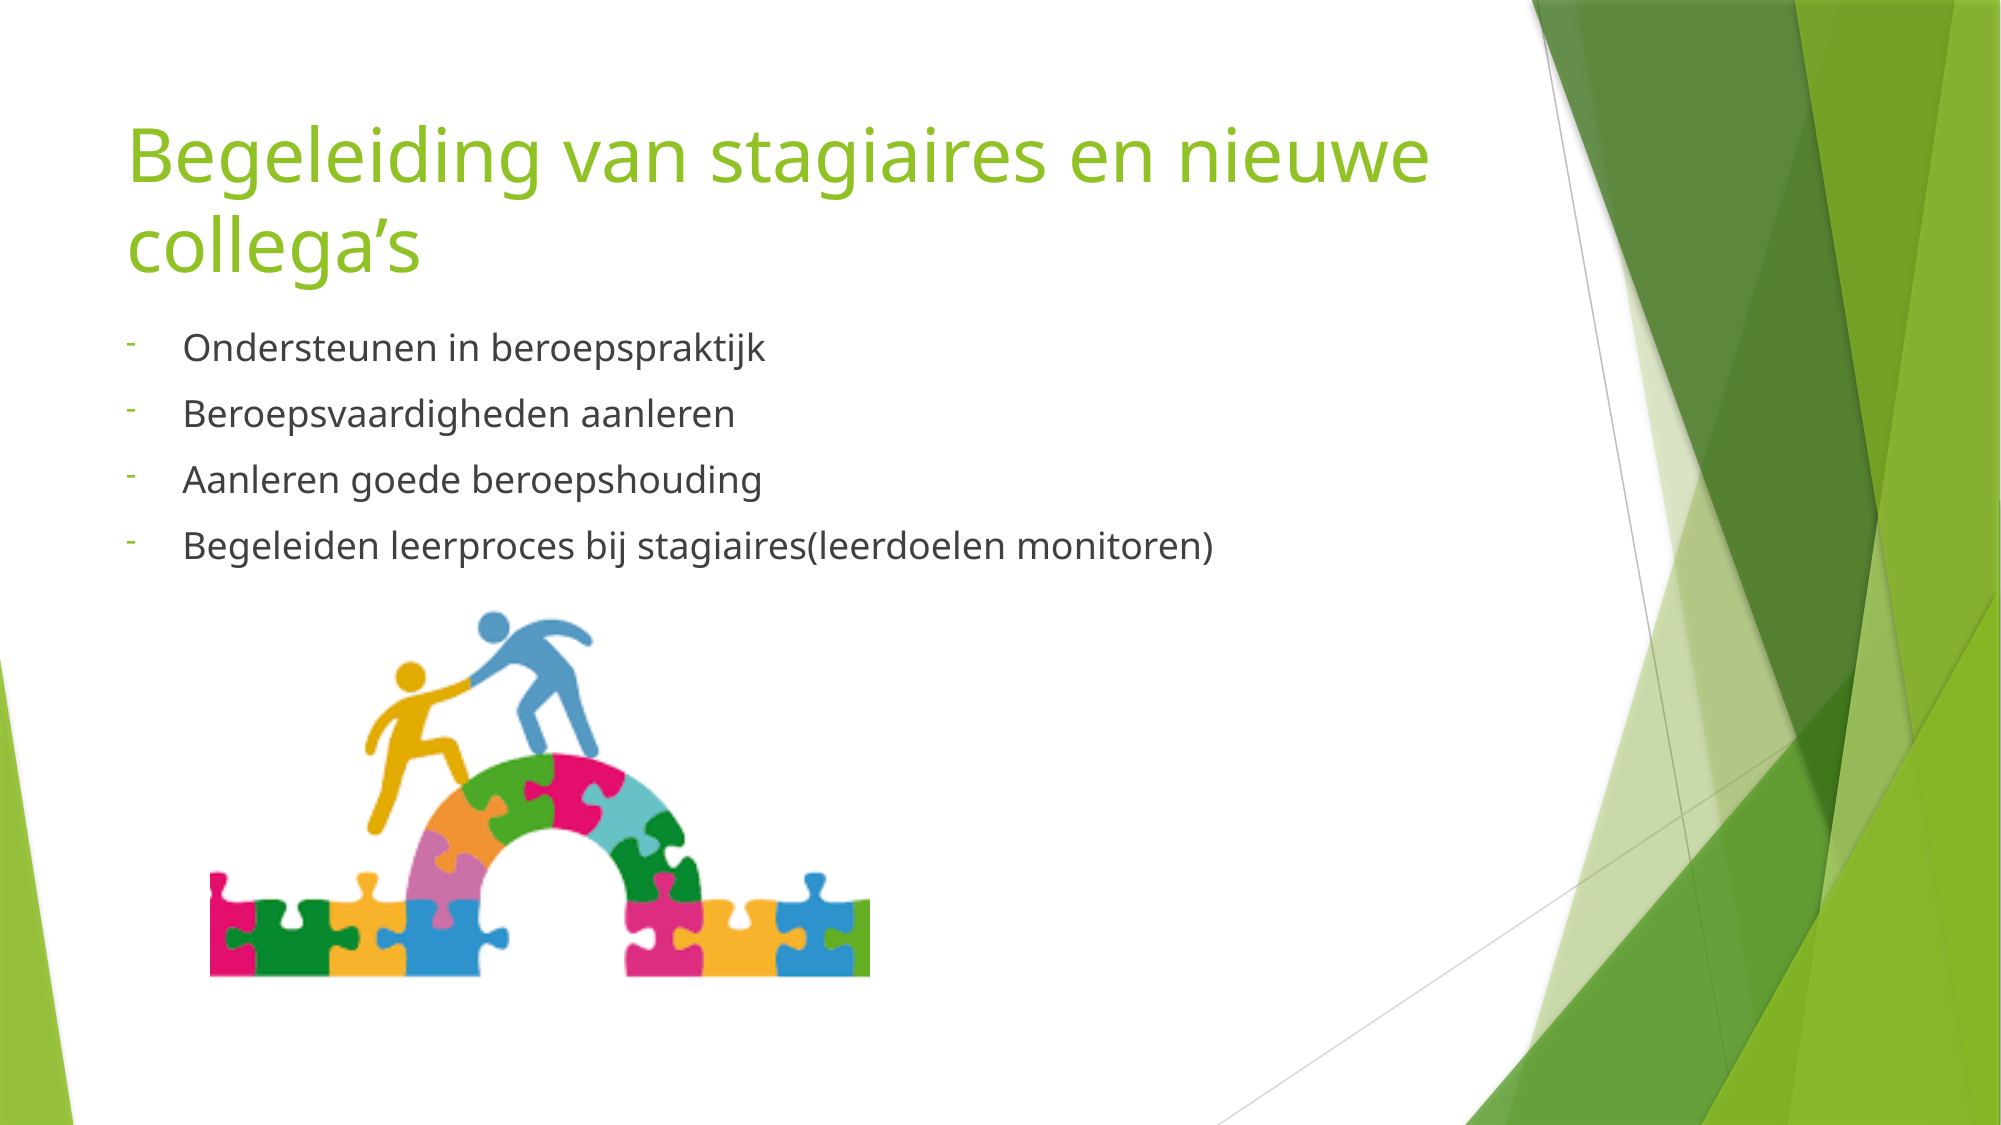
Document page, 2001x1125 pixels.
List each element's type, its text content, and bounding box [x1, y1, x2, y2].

title Begeleiding van stagiaires en nieuwe collega’s [111, 99, 1522, 316]
picture [209, 575, 871, 1016]
list Ondersteunen in beroepspraktijk Beroepsvaardigheden aanleren Aanleren goede beroepshouding Begeleiden leerproces bij stagiaires(leerdoelen monitoren) [111, 316, 1522, 857]
